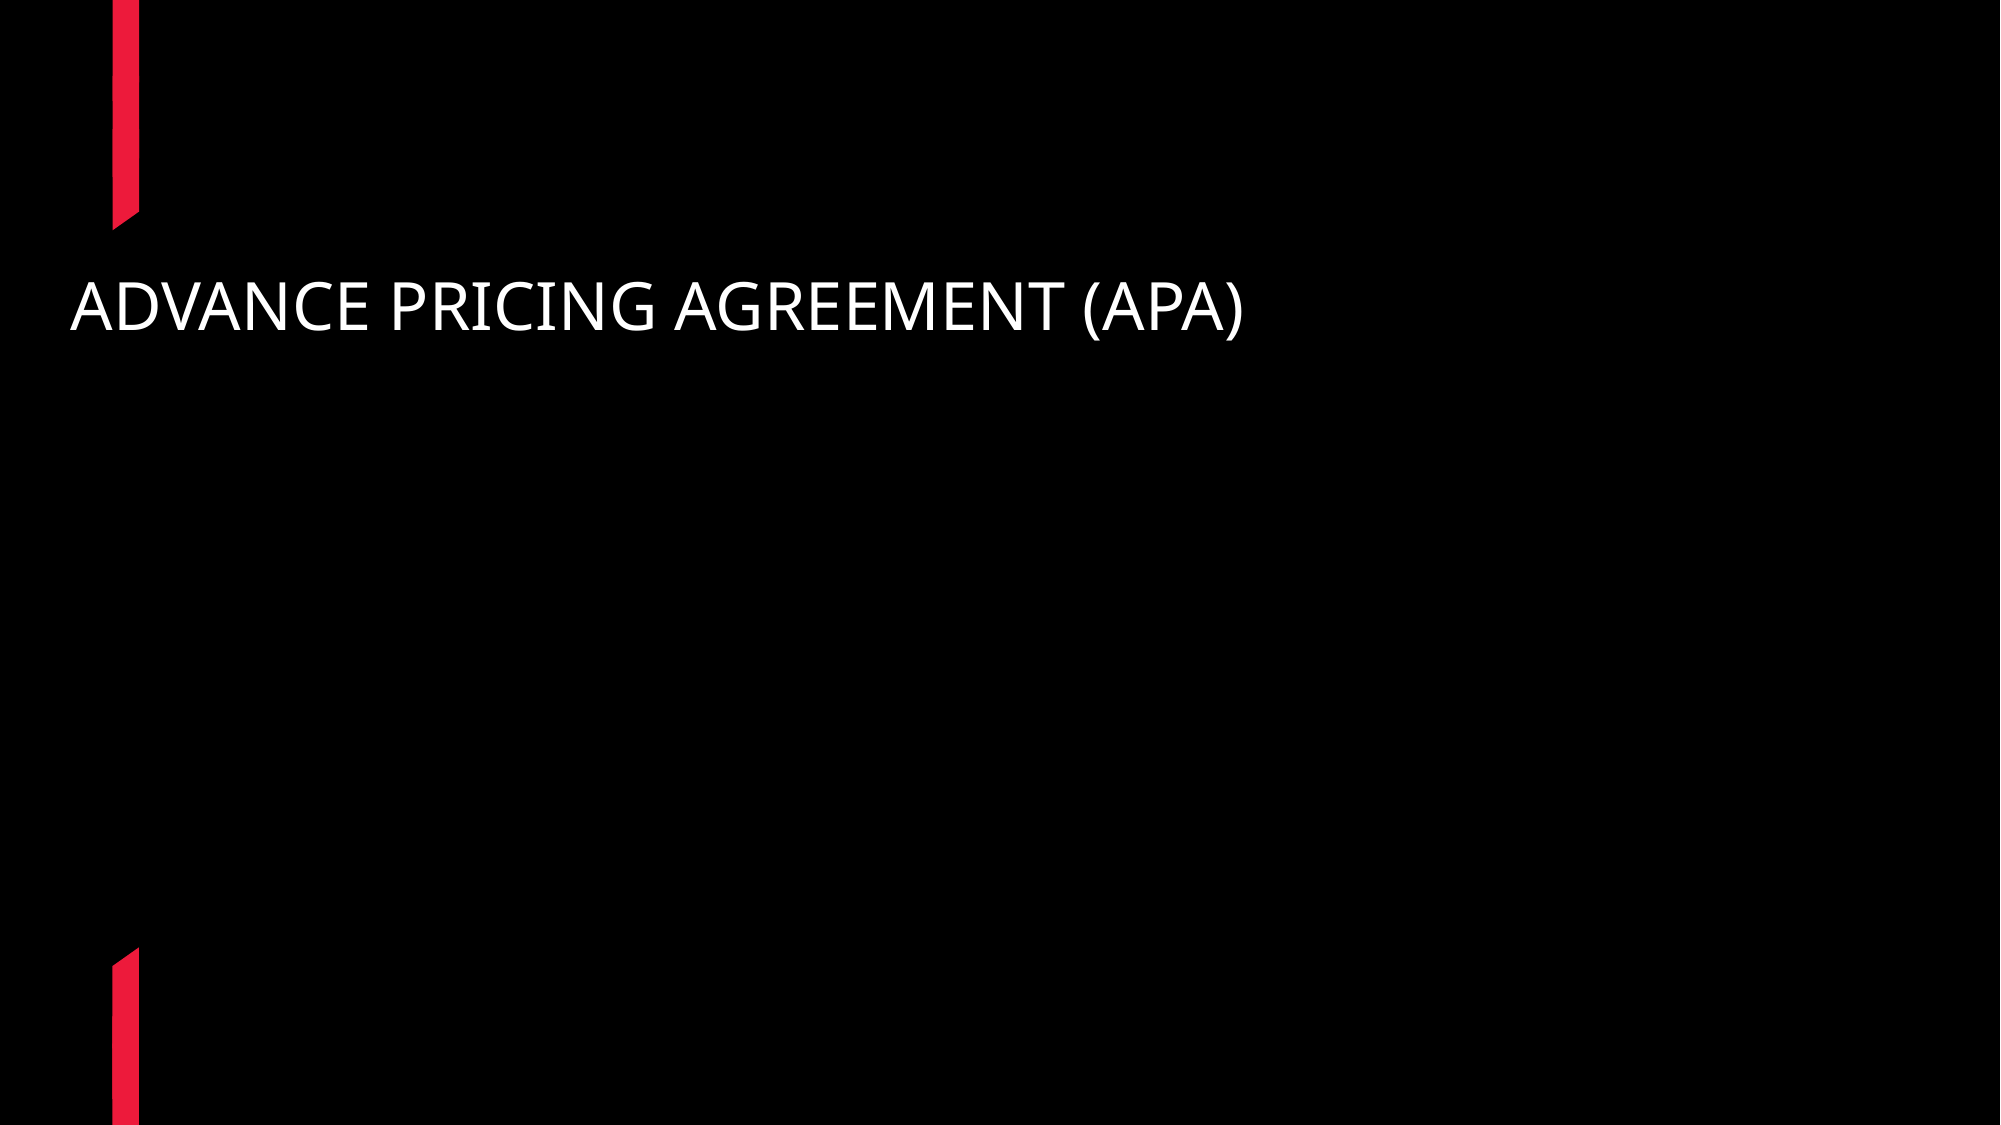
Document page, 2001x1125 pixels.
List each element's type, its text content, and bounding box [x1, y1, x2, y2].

title ADVANCE PRICING AGREEMENT (APA) [70, 272, 1843, 346]
